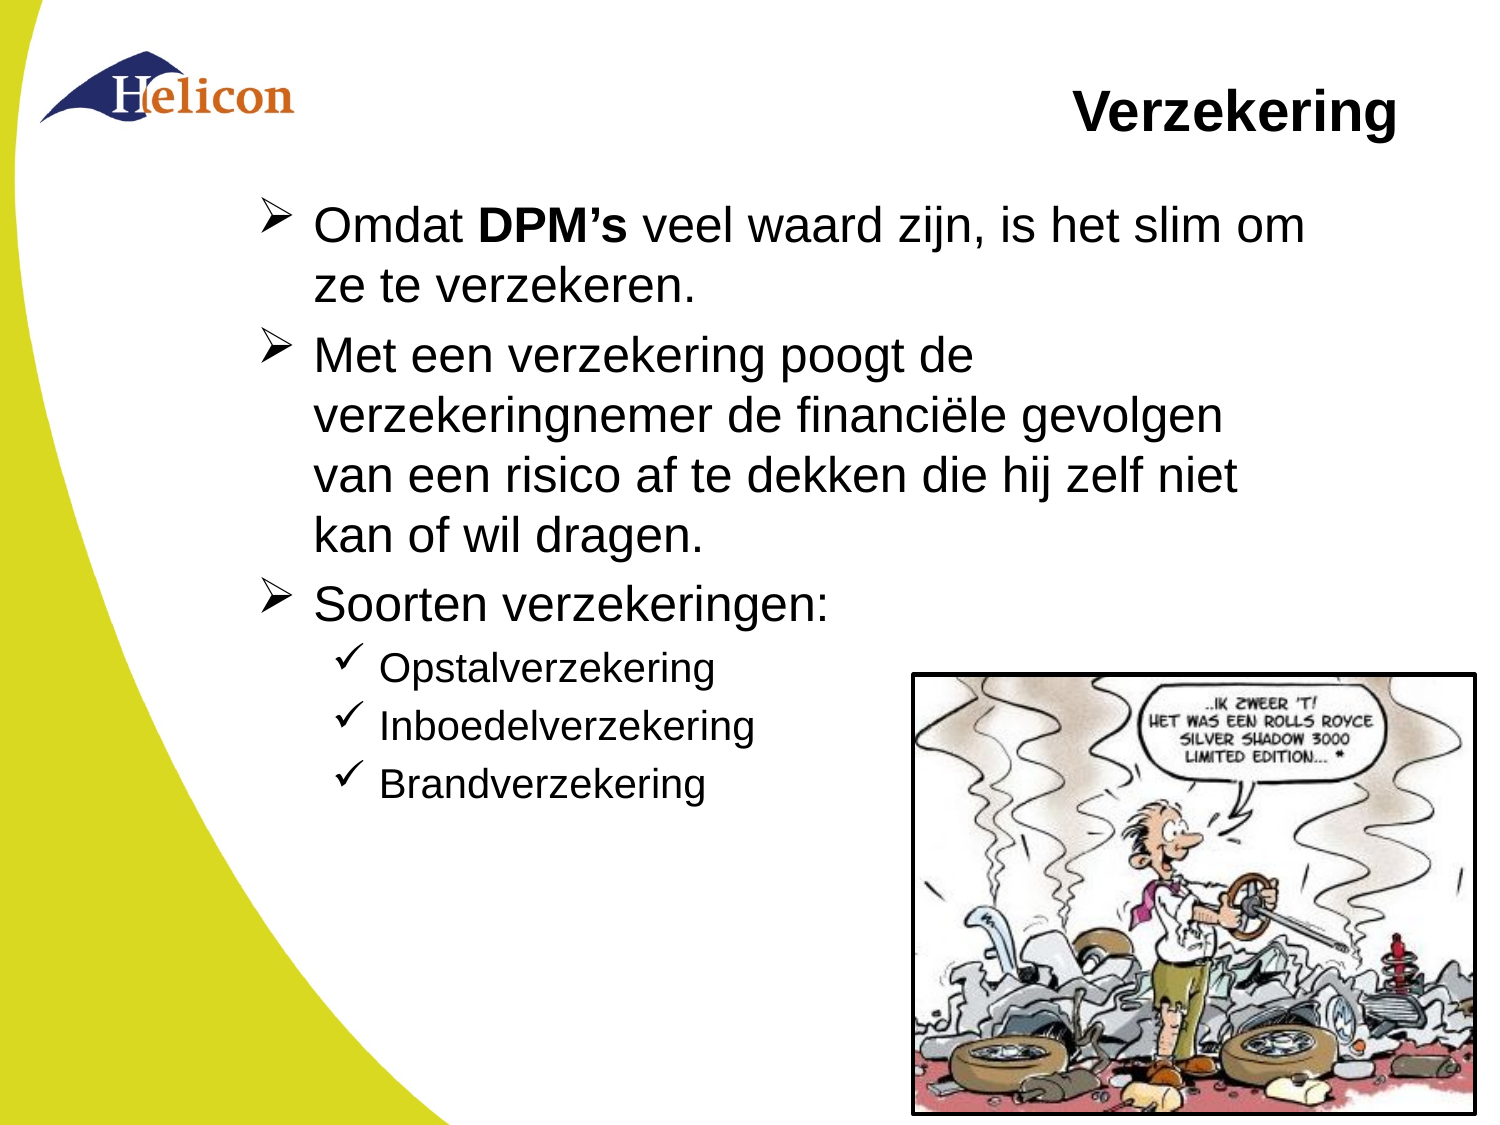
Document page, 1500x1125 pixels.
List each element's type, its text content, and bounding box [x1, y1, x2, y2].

title Verzekering [324, 54, 1415, 161]
picture [0, 0, 1500, 1125]
list Omdat DPM’s veel waard zijn, is het slim om ze te verzekeren. Met een verzekering poogt de verzekeringnemer de financiële gevolgen van een risico af te dekken die hij zelf niet kan of wil dragen. Soorten verzekeringen: Opstalverzekering Inboedelverzekering Brandverzekering [242, 184, 1331, 994]
